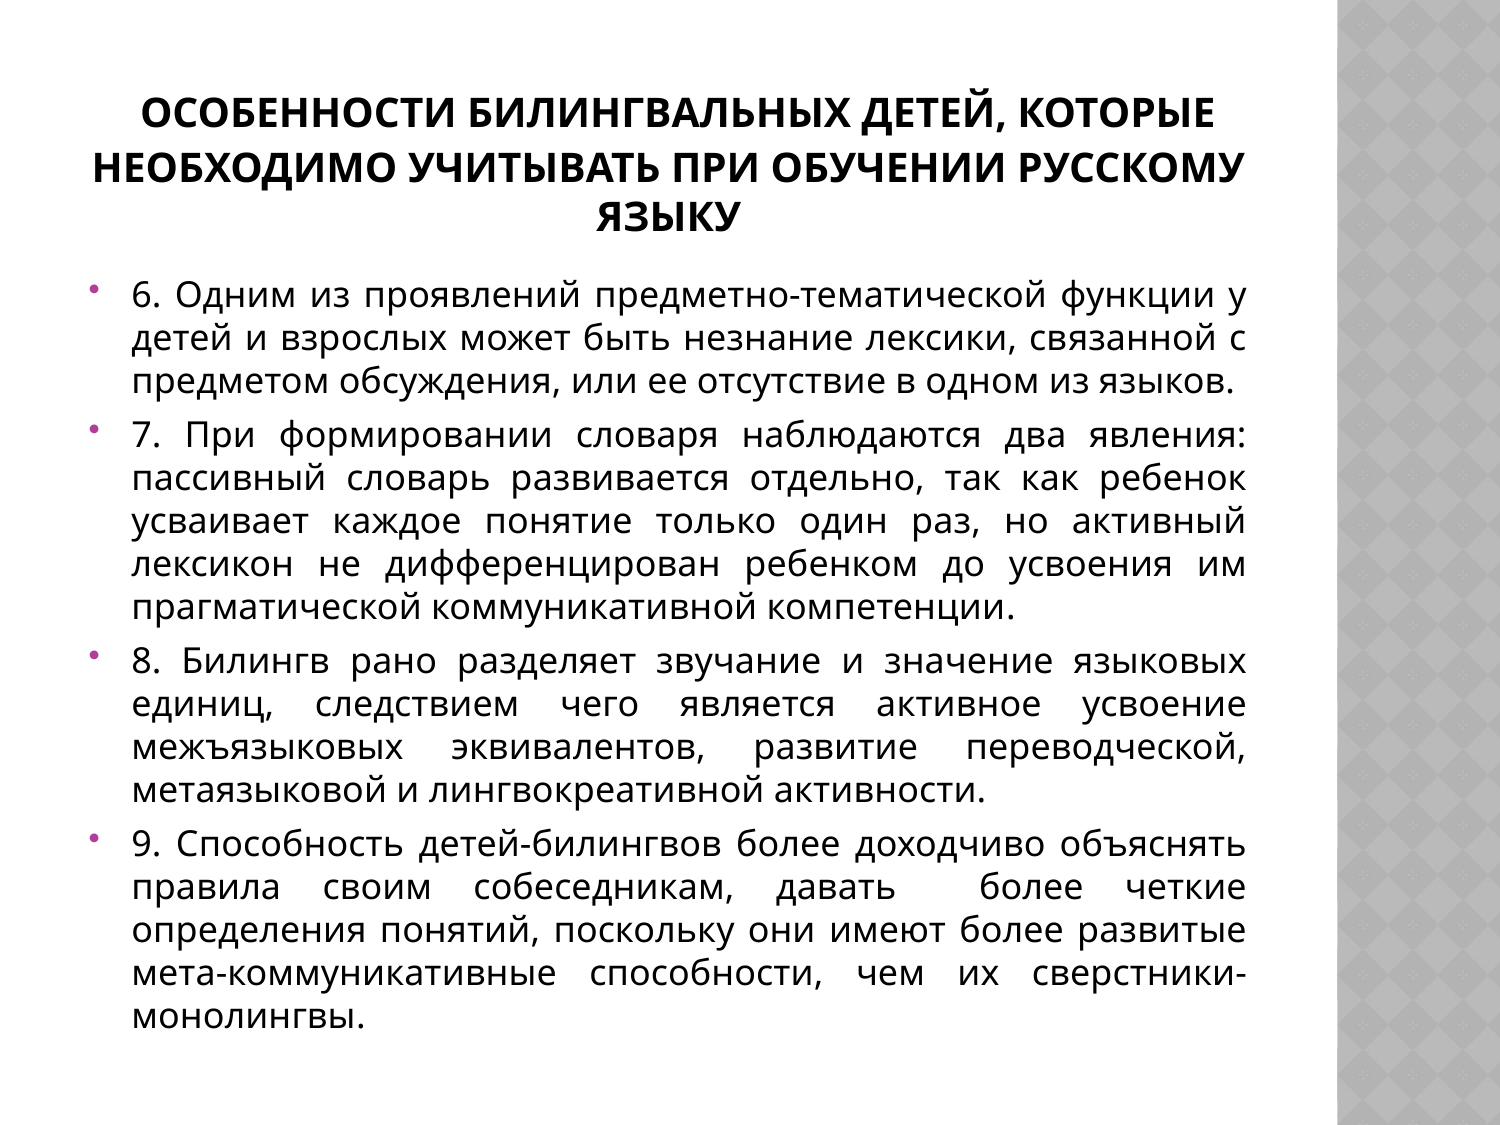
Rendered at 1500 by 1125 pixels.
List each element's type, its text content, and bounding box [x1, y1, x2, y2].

title Особенности билингвальных детей, которые необходимо учитывать при обучении русскому языку [75, 52, 1263, 240]
list 6. Одним из проявлений предметно-тематической функции у детей и взрослых может быть незнание лексики, связанной с предметом обсуждения, или ее отсутствие в одном из языков. 7. При формировании словаря наблюдаются два явления: пассивный словарь развивается отдельно, так как ребенок усваивает каждое понятие только один раз, но активный лексикон не дифференцирован ребенком до усвоения им прагматической коммуникативной компетенции. 8. Билингв рано разделяет звучание и значение языковых единиц, следствием чего является активное усвоение межъязыковых эквивалентов, развитие переводческой, метаязыковой и лингвокреативной активности. 9. Способность детей-билингвов более доходчиво объяснять правила своим собеседникам, давать более четкие определения понятий, поскольку они имеют более развитые мета-коммуникативные способности, чем их сверстники-монолингвы. [75, 264, 1263, 1059]
